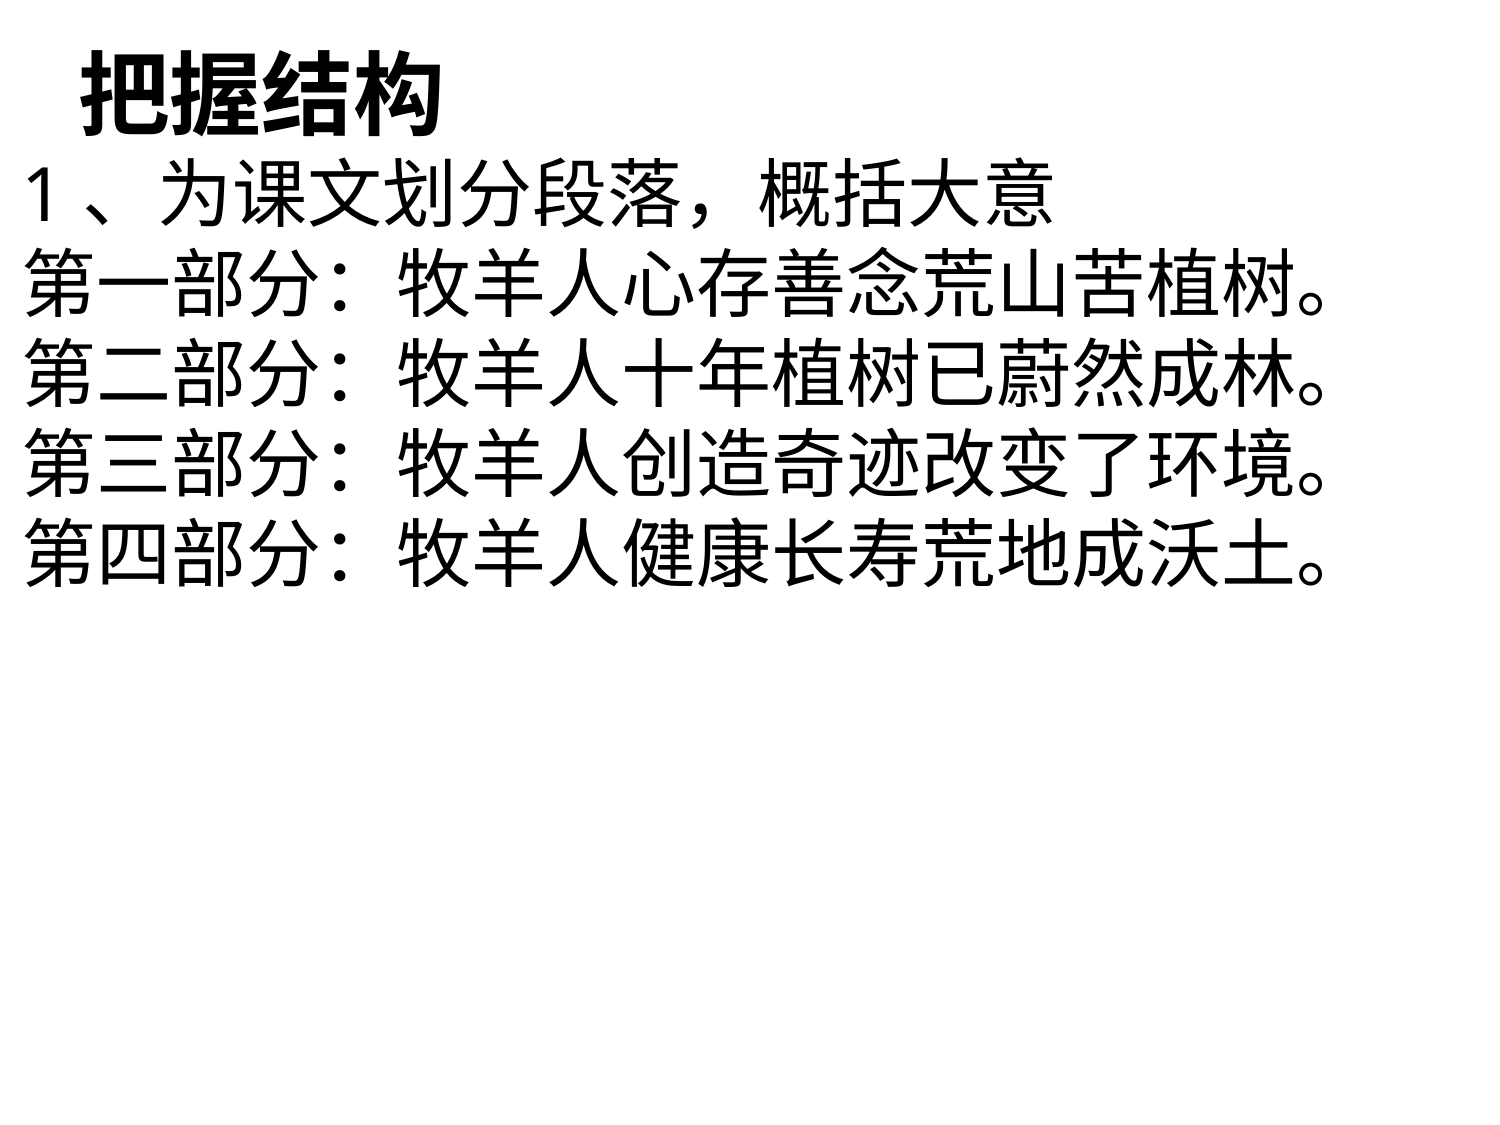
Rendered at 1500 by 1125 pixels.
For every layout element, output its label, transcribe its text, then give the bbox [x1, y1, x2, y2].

text_box 把握结构 1、为课文划分段落，概括大意 第一部分：牧羊人心存善念荒山苦植树。 第二部分：牧羊人十年植树已蔚然成林。 第三部分：牧羊人创造奇迹改变了环境。 第四部分：牧羊人健康长寿荒地成沃土。 [6, 29, 1474, 604]
